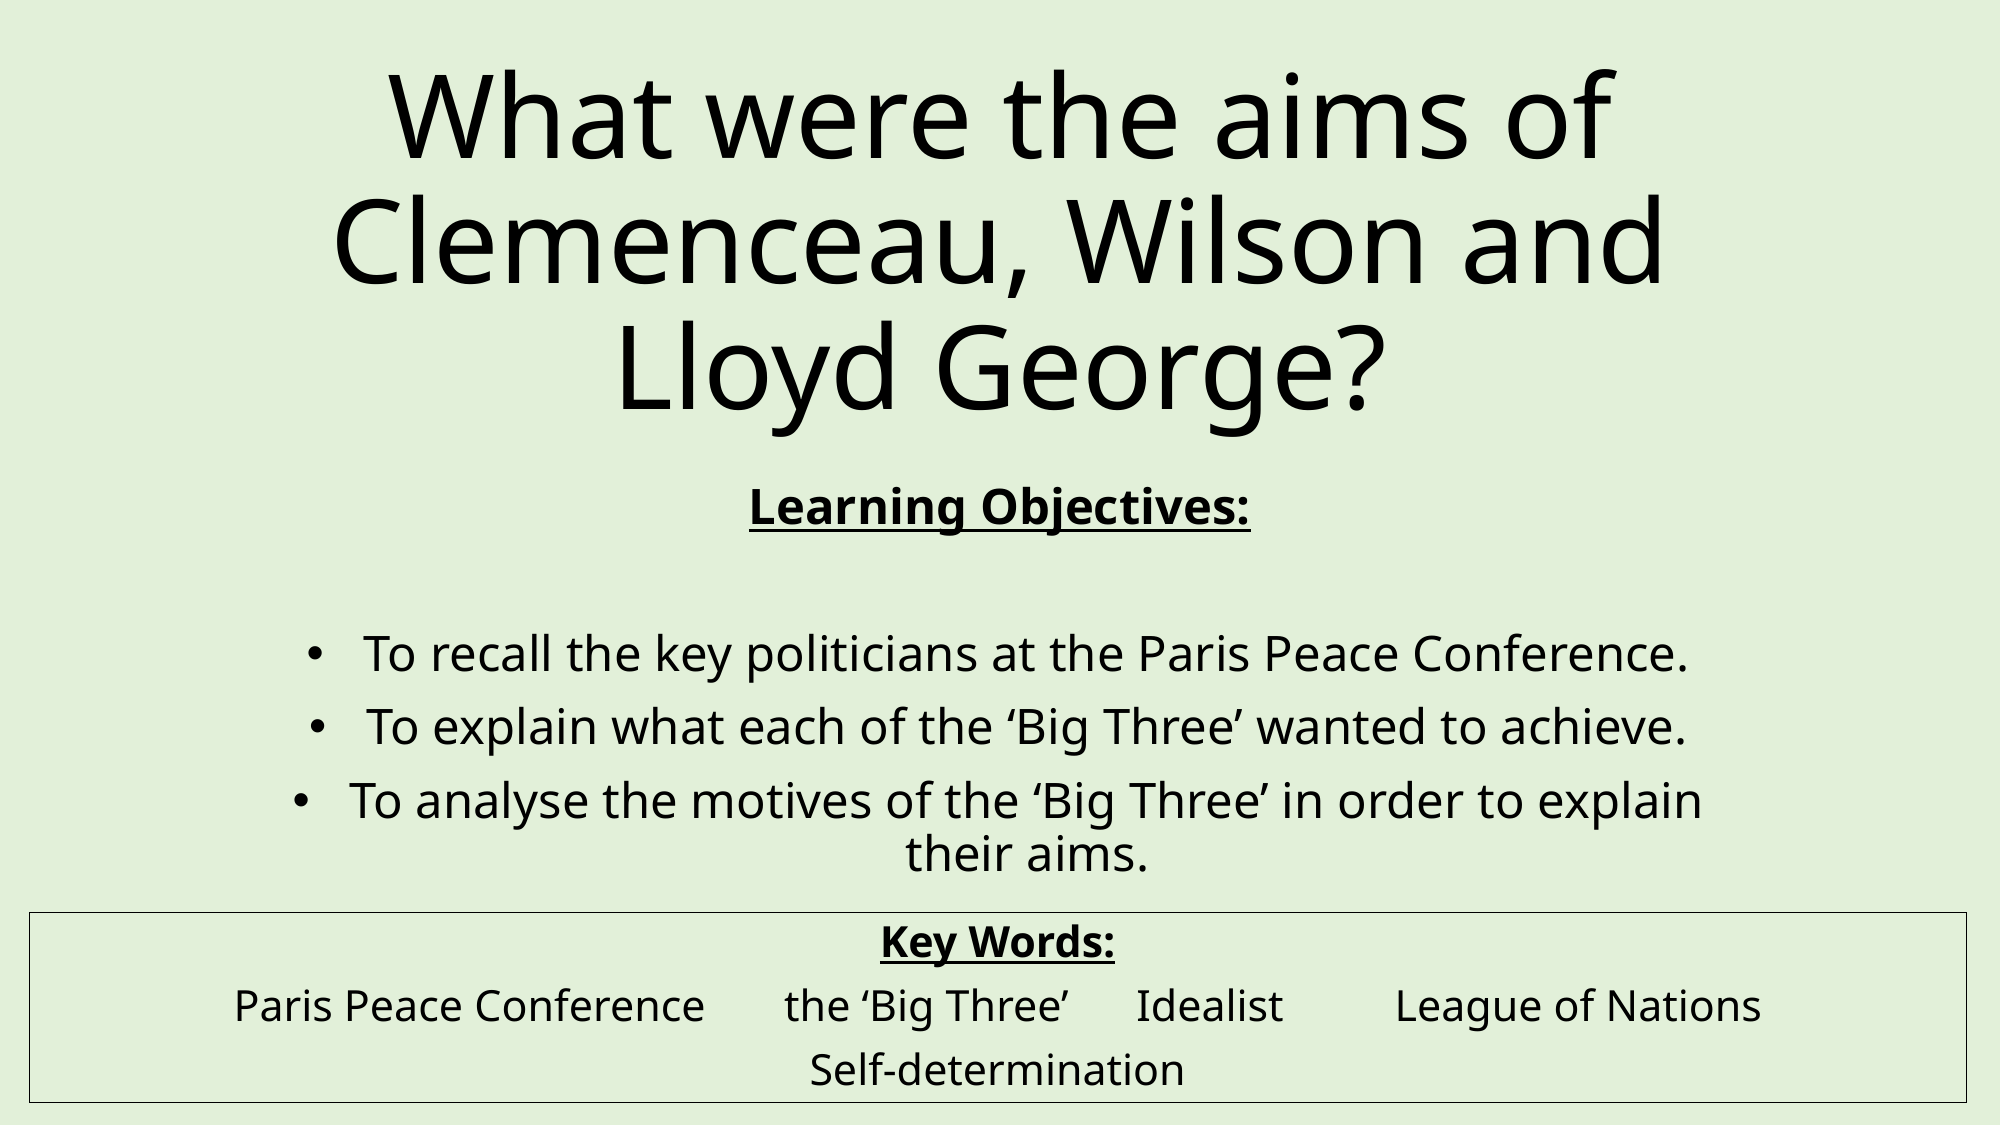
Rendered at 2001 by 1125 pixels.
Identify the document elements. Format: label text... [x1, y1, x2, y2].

text_box Key Words: Paris Peace Conference the ‘Big Three’ Idealist League of Nations Self-determination [29, 912, 1967, 1103]
title What were the aims of Clemenceau, Wilson and Lloyd George? [249, 50, 1750, 442]
subtitle Learning Objectives: To recall the key politicians at the Paris Peace Conference. To explain what each of the ‘Big Three’ wanted to achieve. To analyse the motives of the ‘Big Three’ in order to explain their aims. [249, 475, 1750, 891]
